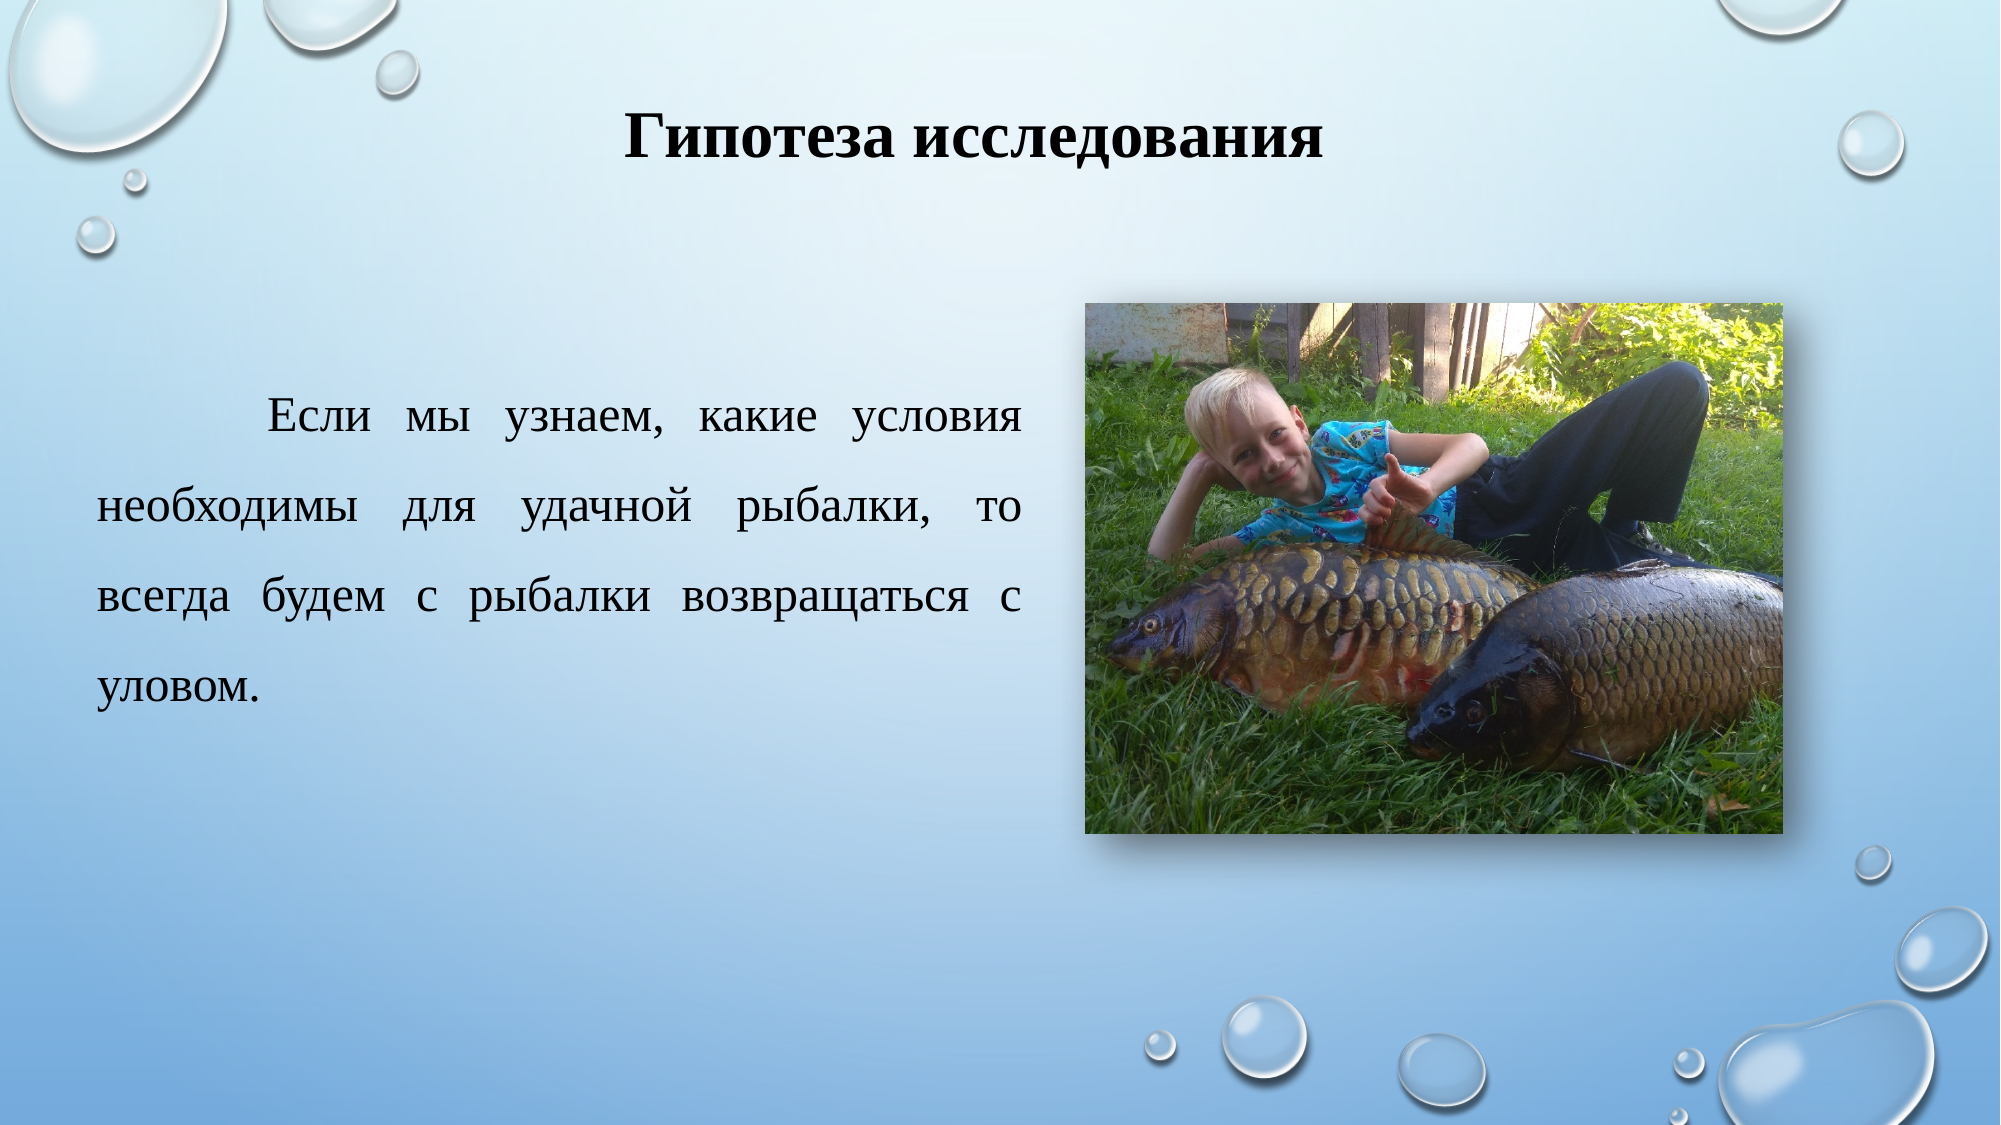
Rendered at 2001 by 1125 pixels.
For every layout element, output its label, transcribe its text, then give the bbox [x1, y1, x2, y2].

text_box Если мы узнаем, какие условия необходимы для удачной рыбалки, то всегда будем с рыбалки возвращаться с уловом. [82, 343, 1038, 719]
picture [0, 0, 2000, 1125]
text_box Гипотеза исследования [609, 83, 1341, 179]
